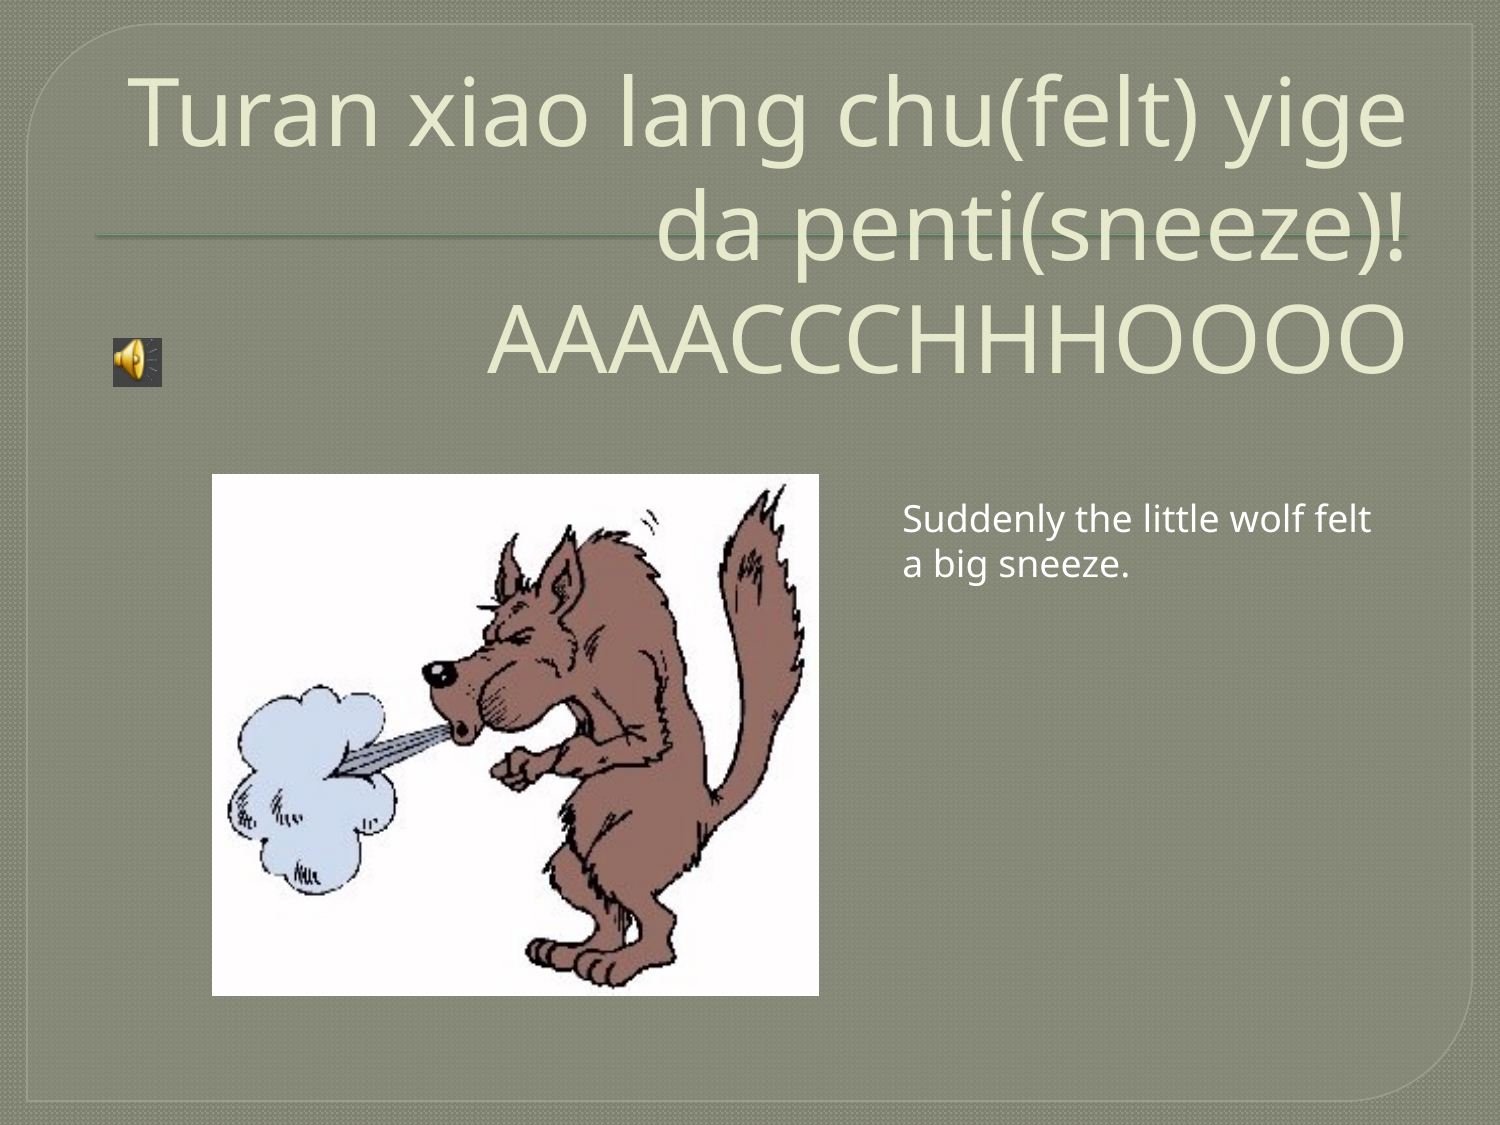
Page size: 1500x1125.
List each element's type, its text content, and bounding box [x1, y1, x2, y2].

picture [112, 337, 163, 388]
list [212, 474, 819, 996]
text_box Suddenly the little wolf felt a big sneeze. [887, 487, 1388, 593]
title Turan xiao lang chu(felt) yige da penti(sneeze)! AAAACCCHHHOOOO [75, 41, 1425, 400]
